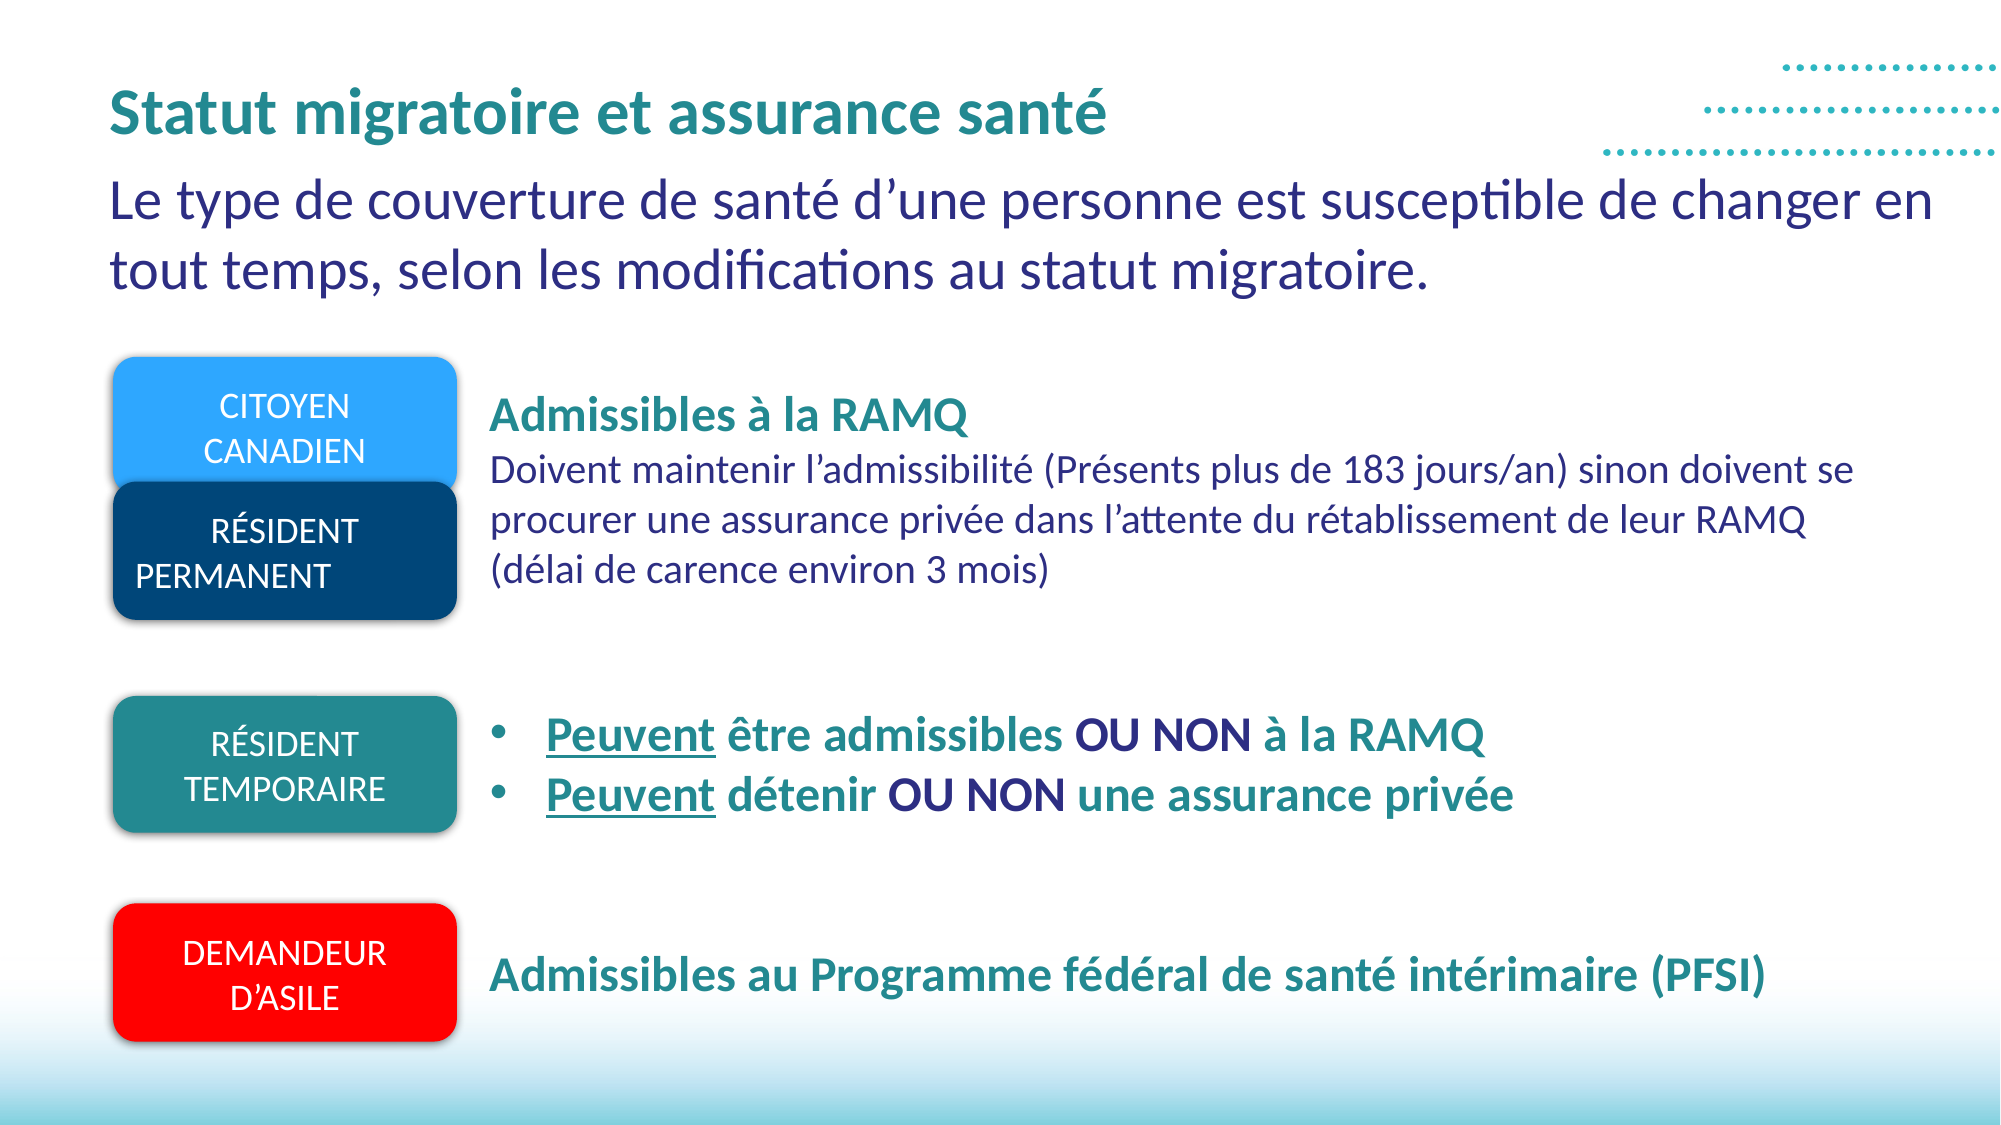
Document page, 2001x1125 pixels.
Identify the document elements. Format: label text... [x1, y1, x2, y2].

text_box RÉSIDENT PERMANENT [113, 481, 457, 620]
picture [0, 0, 2001, 1125]
text_box Admissibles à la RAMQ Doivent maintenir l’admissibilité (Présents plus de 183 jours/an) sinon doivent se procurer une assurance privée dans l’attente du rétablissement de leur RAMQ (délai de carence environ 3 mois) Peuvent être admissibles OU NON à la RAMQ Peuvent détenir OU NON une assurance privée Admissibles au Programme fédéral de santé intérimaire (PFSI) [475, 309, 1878, 961]
text_box Le type de couverture de santé d’une personne est susceptible de changer en tout temps, selon les modifications au statut migratoire. [94, 153, 1953, 309]
text_box CITOYEN CANADIEN [113, 356, 457, 484]
text_box RÉSIDENT TEMPORAIRE [113, 695, 457, 833]
text_box Statut migratoire et assurance santé [94, 65, 1820, 157]
text_box DEMANDEUR D’ASILE [113, 903, 457, 961]
